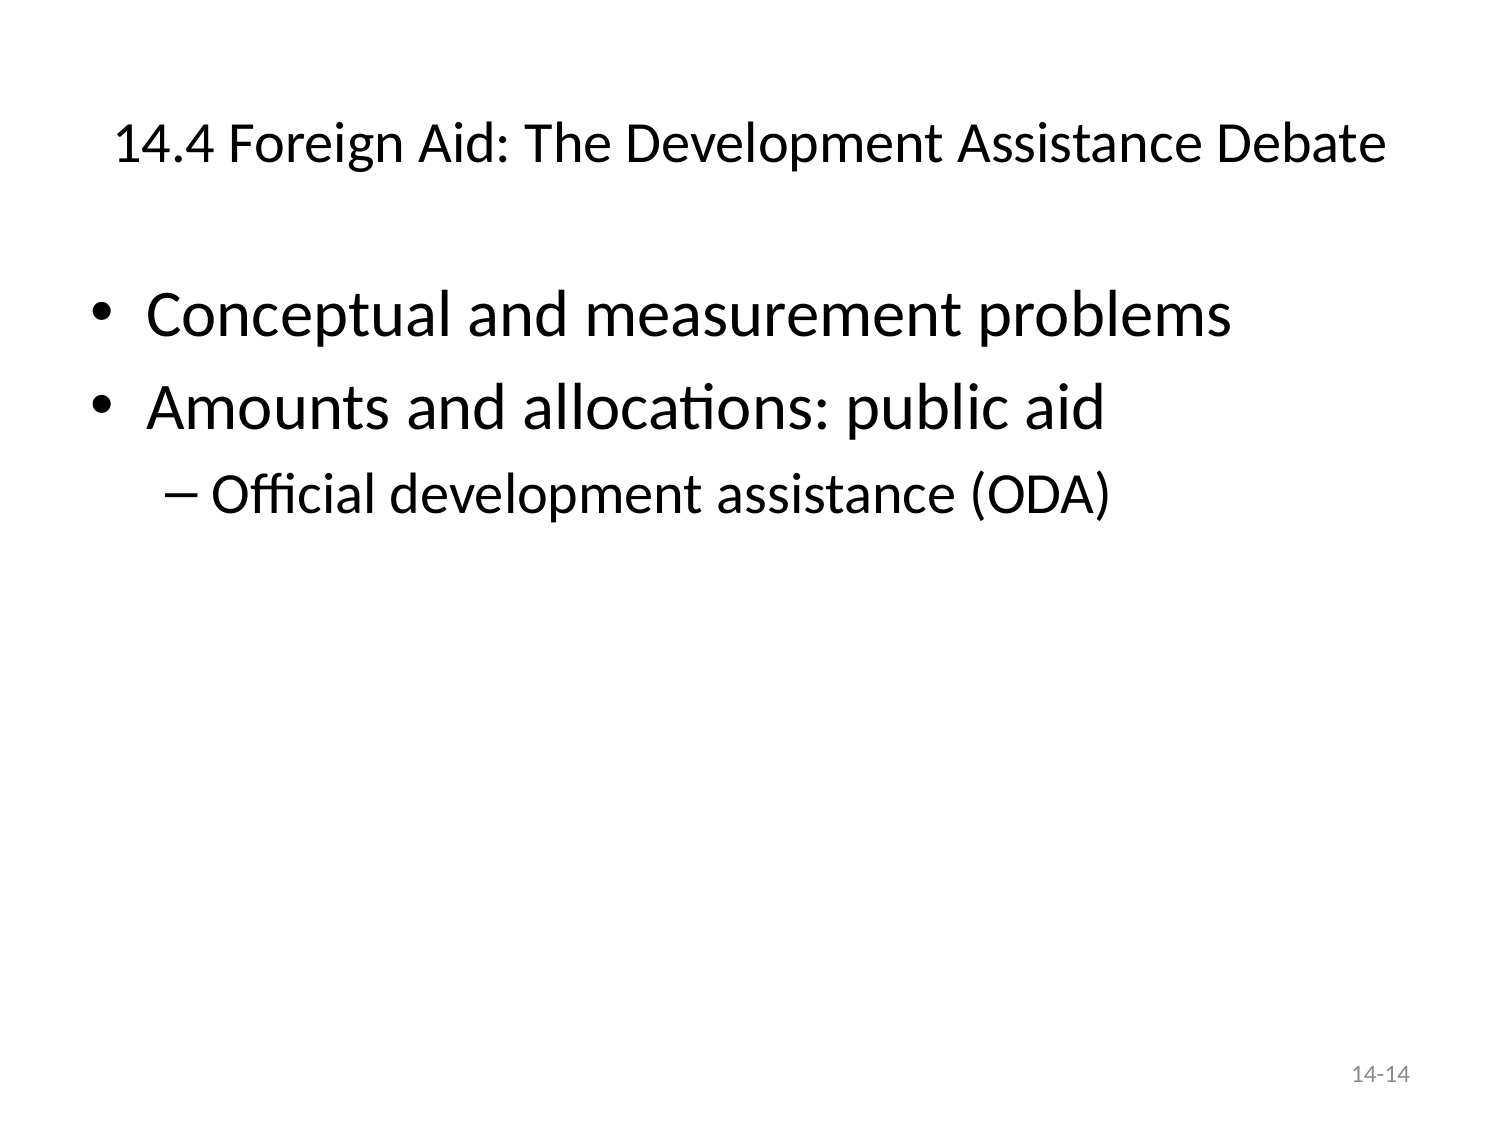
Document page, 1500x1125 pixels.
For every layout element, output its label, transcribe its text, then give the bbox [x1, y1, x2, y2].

slide_number 14-14 [1074, 1042, 1425, 1103]
title 14.4 Foreign Aid: The Development Assistance Debate [75, 45, 1425, 233]
list Conceptual and measurement problems Amounts and allocations: public aid Official development assistance (ODA) [75, 262, 1425, 1005]
